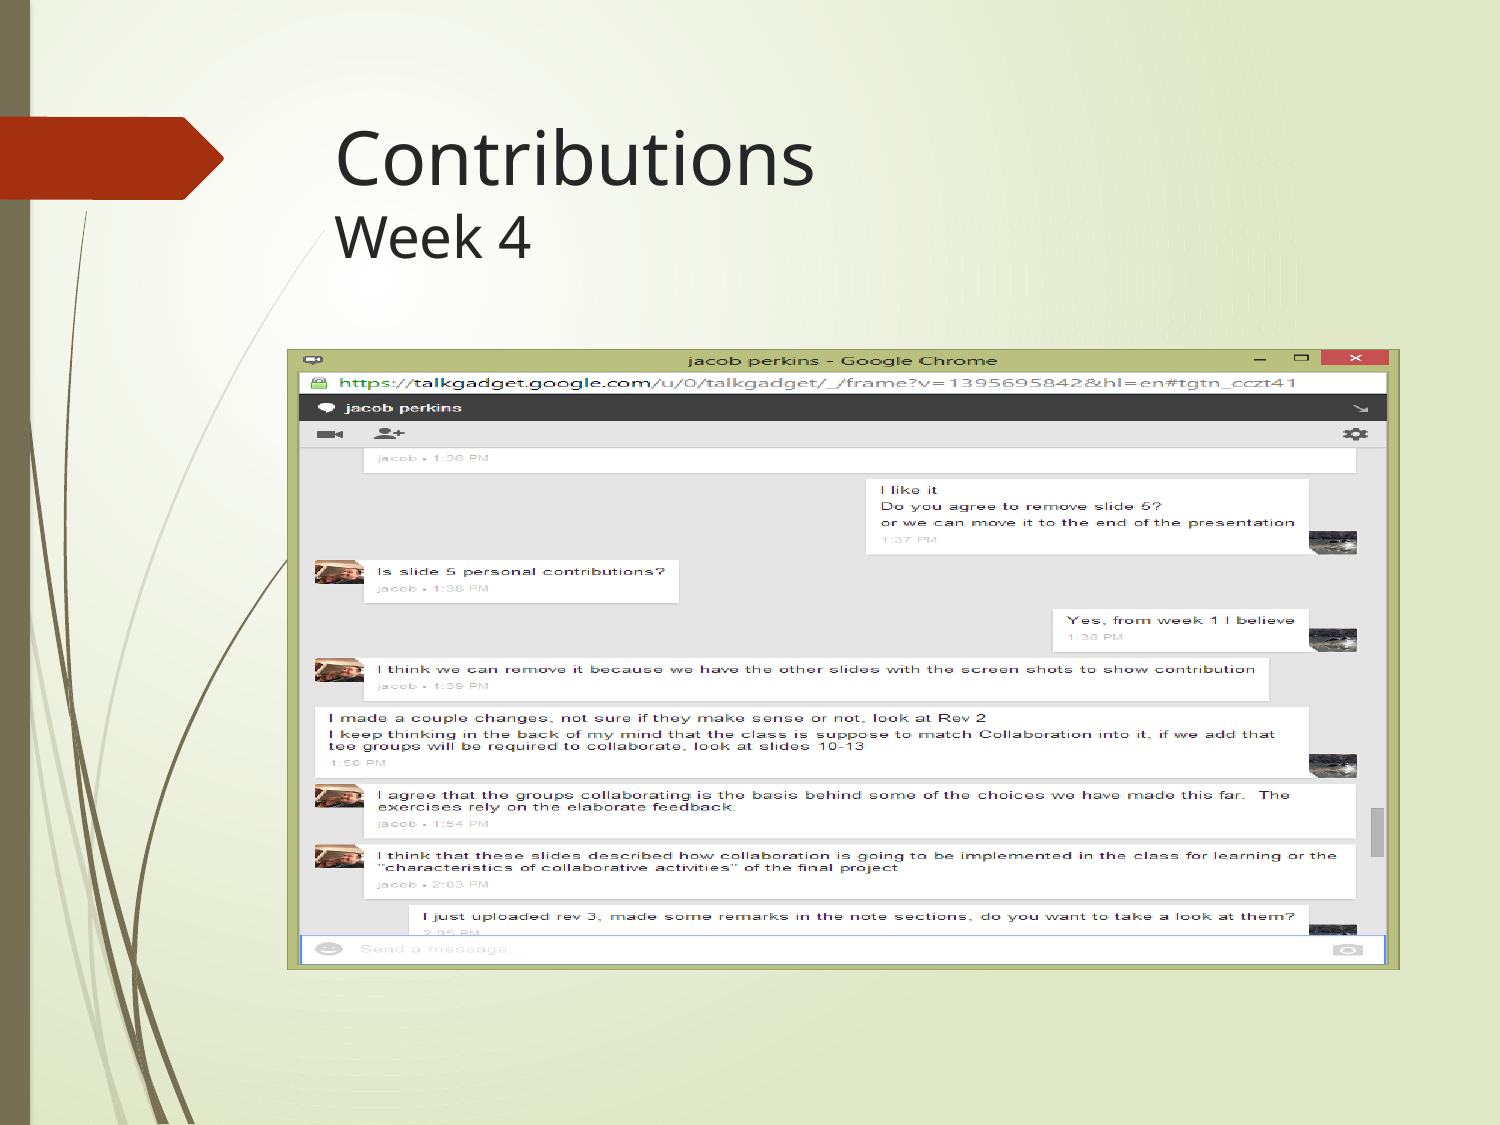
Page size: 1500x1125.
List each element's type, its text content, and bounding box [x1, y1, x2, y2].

title Contributions Week 4 [319, 102, 1400, 313]
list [287, 349, 1401, 971]
